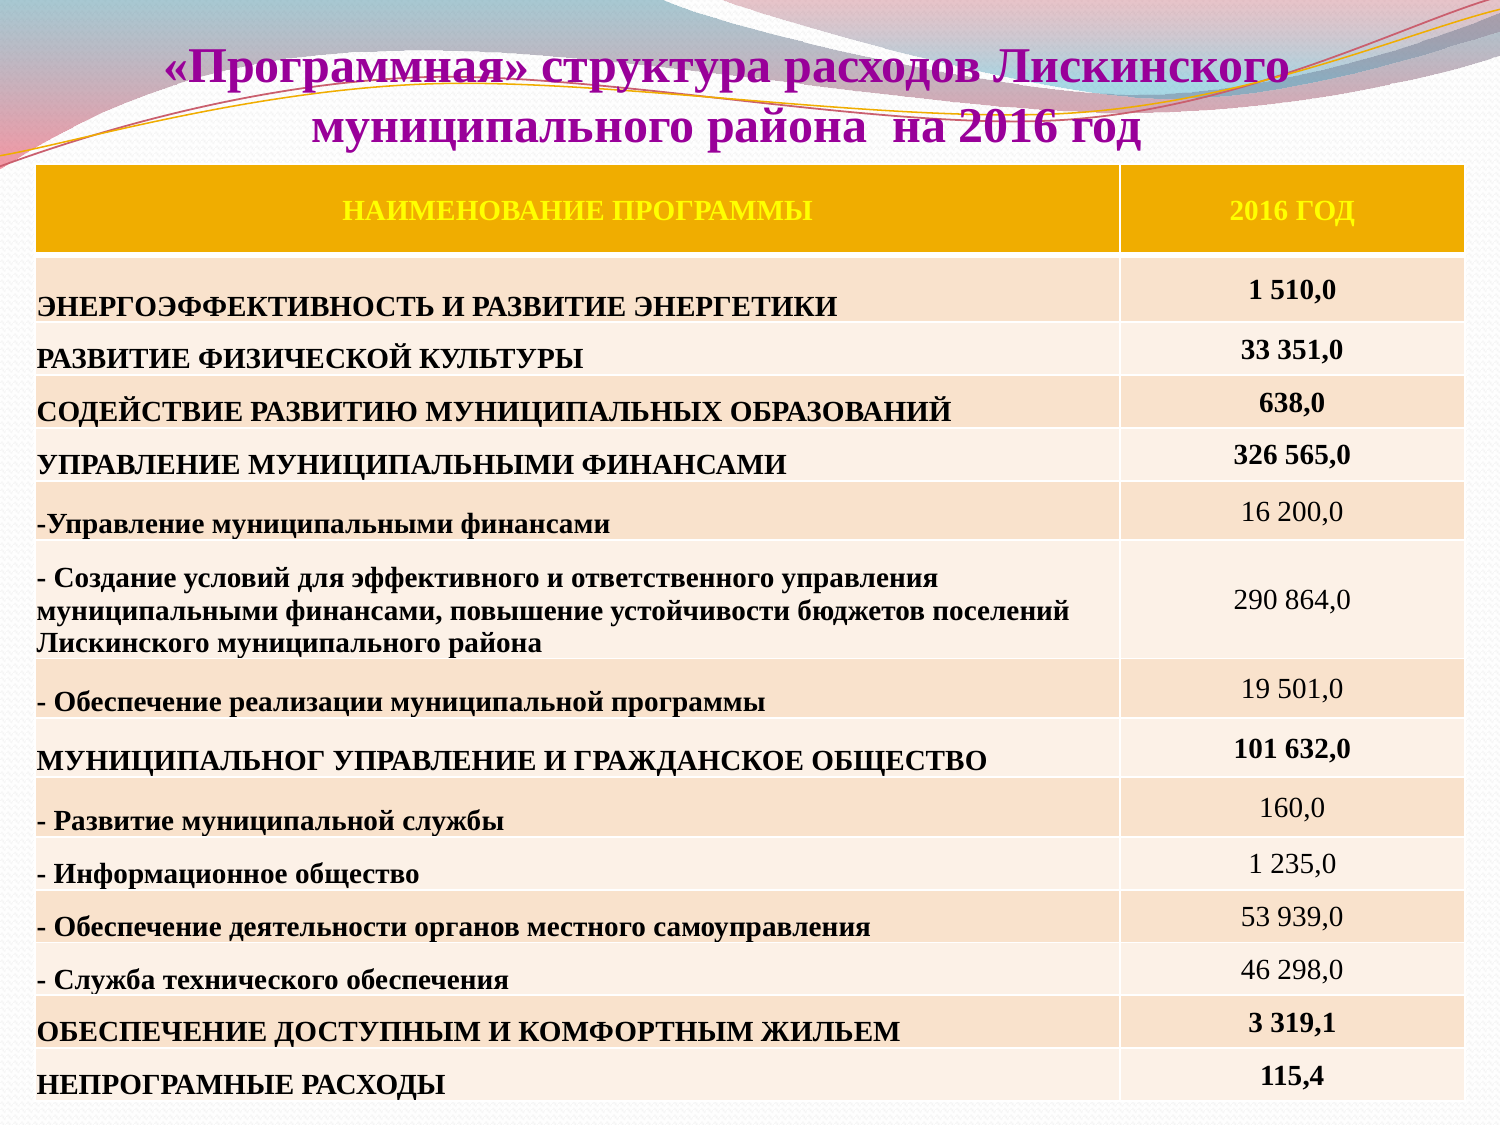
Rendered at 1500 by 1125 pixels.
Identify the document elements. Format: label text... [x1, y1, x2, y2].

table_cell УПРАВЛЕНИЕ МУНИЦИПАЛЬНЫМИ ФИНАНСАМИ [36, 429, 1119, 480]
table_cell 160,0 [1121, 778, 1464, 836]
table_cell - Обеспечение деятельности органов местного самоуправления [36, 891, 1119, 942]
table_cell 19 501,0 [1121, 659, 1464, 717]
table_cell 46 298,0 [1121, 943, 1464, 994]
table_cell ЭНЕРГОЭФФЕКТИВНОСТЬ И РАЗВИТИЕ ЭНЕРГЕТИКИ [36, 258, 1119, 321]
table_cell - Служба технического обеспечения [36, 943, 1119, 994]
table_cell 1 235,0 [1121, 838, 1464, 889]
table_cell НЕПРОГРАМНЫЕ РАСХОДЫ [36, 1049, 1119, 1100]
table_cell 1 510,0 [1121, 258, 1464, 321]
table_cell - Информационное общество [36, 838, 1119, 889]
table_cell 101 632,0 [1121, 719, 1464, 776]
table_cell МУНИЦИПАЛЬНОГ УПРАВЛЕНИЕ И ГРАЖДАНСКОЕ ОБЩЕСТВО [36, 719, 1119, 776]
table_cell 16 200,0 [1121, 482, 1464, 539]
table_cell - Развитие муниципальной службы [36, 778, 1119, 836]
table_cell СОДЕЙСТВИЕ РАЗВИТИЮ МУНИЦИПАЛЬНЫХ ОБРАЗОВАНИЙ [36, 376, 1119, 427]
table_header НАИМЕНОВАНИЕ ПРОГРАММЫ [36, 165, 1119, 252]
table_cell РАЗВИТИЕ ФИЗИЧЕСКОЙ КУЛЬТУРЫ [36, 323, 1119, 374]
table_cell 326 565,0 [1121, 429, 1464, 480]
table_cell - Создание условий для эффективного и ответственного управления муниципальными финансами, повышение устойчивости бюджетов поселений Лискинского муниципального района [36, 541, 1119, 658]
table_cell 33 351,0 [1121, 323, 1464, 374]
table_cell - Обеспечение реализации муниципальной программы [36, 659, 1119, 717]
table_cell 290 864,0 [1121, 541, 1464, 658]
title «Программная» структура расходов Лискинского муниципального района на 2016 год [35, 35, 1418, 153]
table_cell 638,0 [1121, 376, 1464, 427]
table_cell 115,4 [1121, 1049, 1464, 1100]
table_cell 53 939,0 [1121, 891, 1464, 942]
table_cell -Управление муниципальными финансами [36, 482, 1119, 539]
table_cell ОБЕСПЕЧЕНИЕ ДОСТУПНЫМ И КОМФОРТНЫМ ЖИЛЬЕМ [36, 996, 1119, 1047]
table_cell 3 319,1 [1121, 996, 1464, 1047]
table_header 2016 ГОД [1121, 165, 1464, 252]
